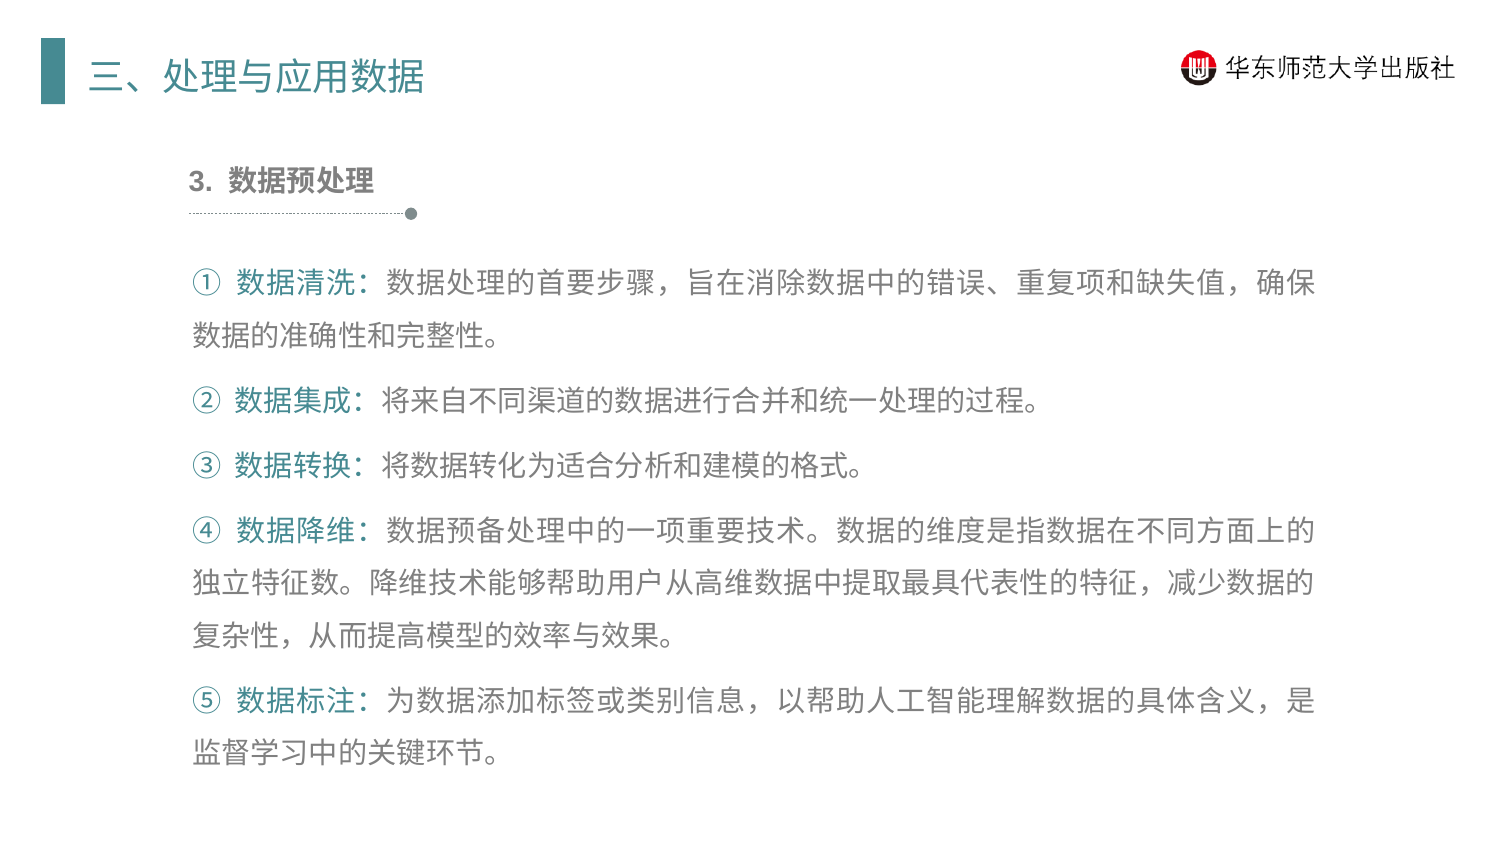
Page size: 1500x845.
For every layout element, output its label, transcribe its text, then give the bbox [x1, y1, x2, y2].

text_box 三、处理与应用数据 [76, 47, 615, 104]
picture [1181, 38, 1485, 86]
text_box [177, 155, 1332, 783]
